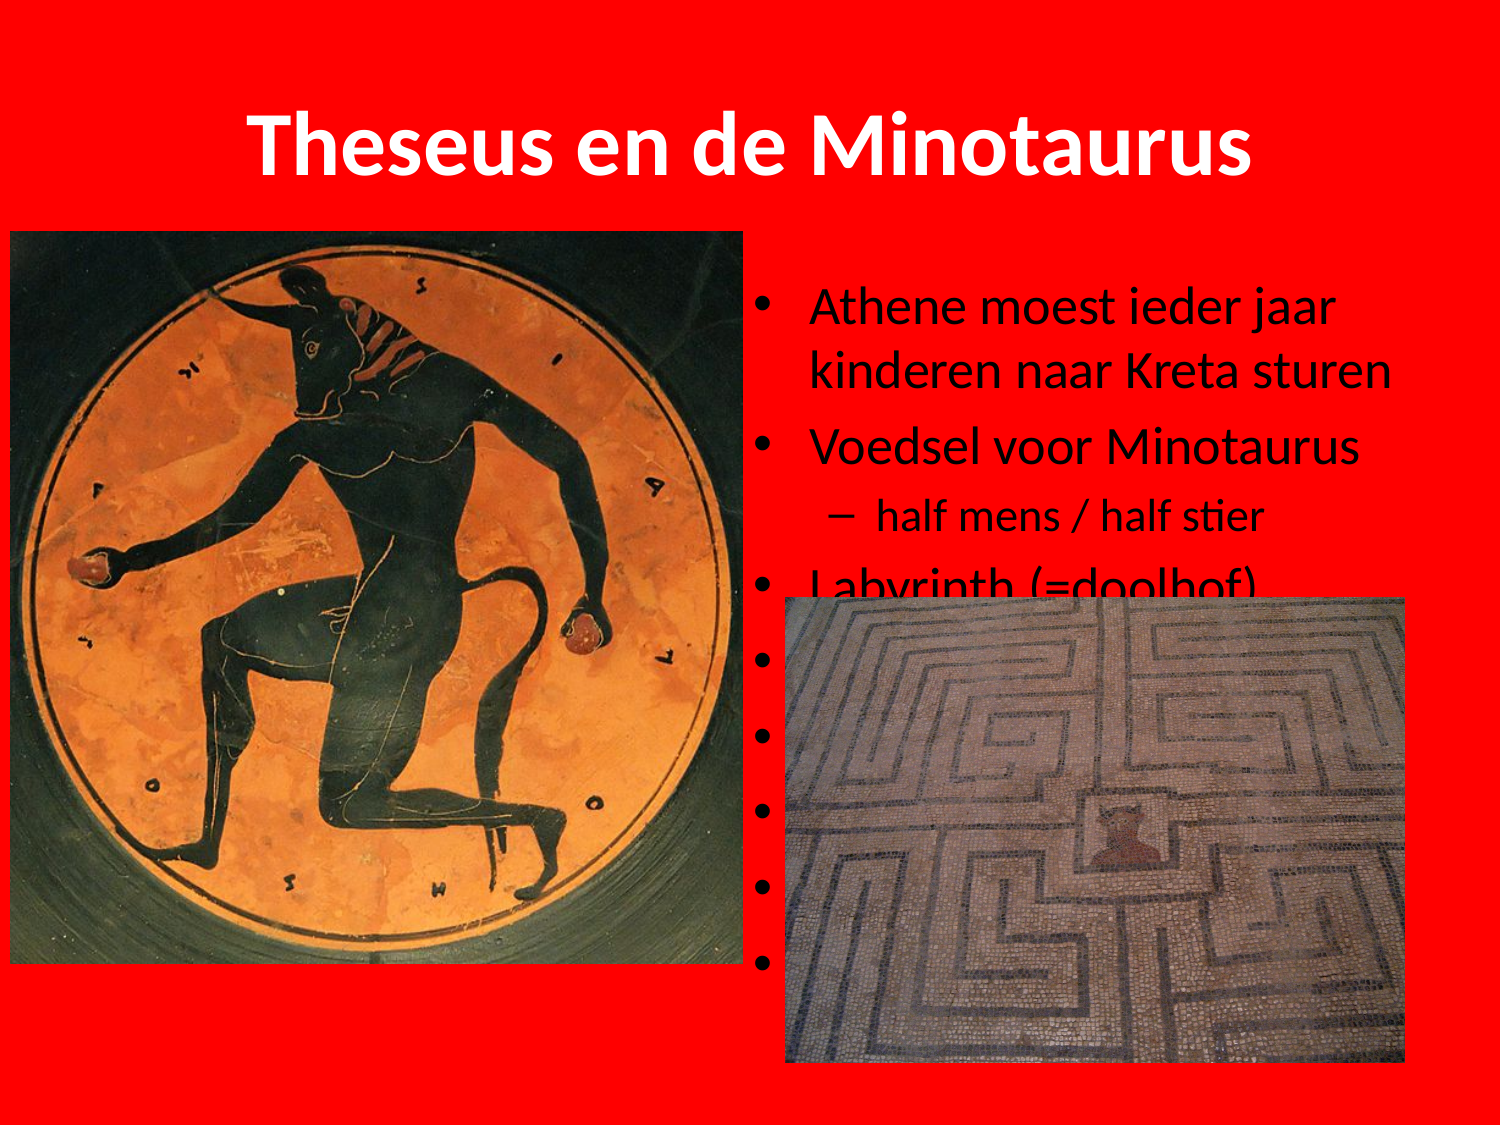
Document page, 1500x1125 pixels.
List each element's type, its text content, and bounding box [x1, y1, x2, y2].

title Theseus en de Minotaurus [75, 45, 1425, 233]
picture [785, 597, 1406, 1063]
list Athene moest ieder jaar kinderen naar Kreta sturen Voedsel voor Minotaurus half mens / half stier Labyrinth (=doolhof) Theseus Ariadne Bolletje wol Gevecht Zwarte zeilen [738, 262, 1471, 1005]
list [10, 231, 744, 965]
